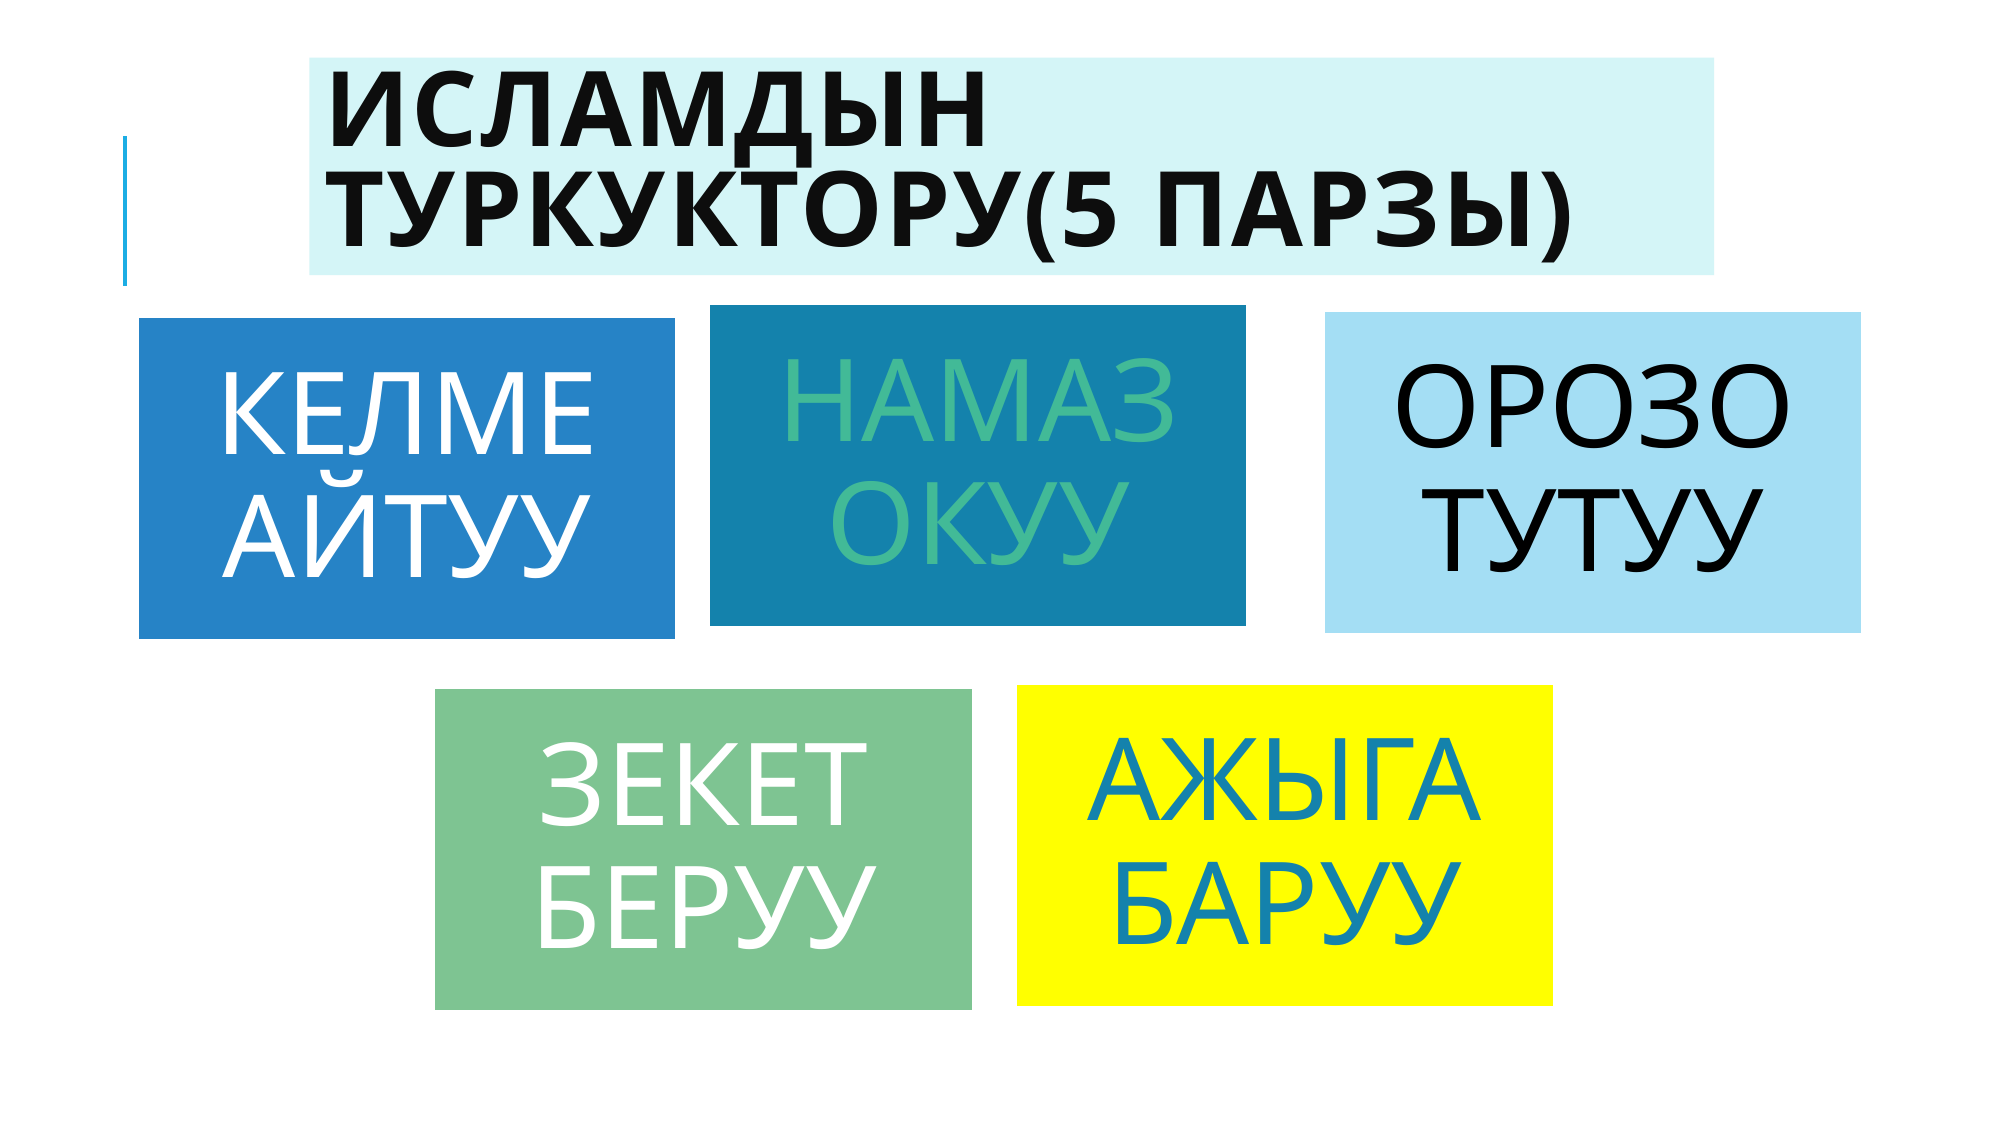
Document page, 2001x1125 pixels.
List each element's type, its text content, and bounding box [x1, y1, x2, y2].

title ИСЛАМДЫН ТУРКУКТОРУ(5 ПАРЗЫ) [309, 57, 1715, 276]
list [137, 303, 1863, 1019]
